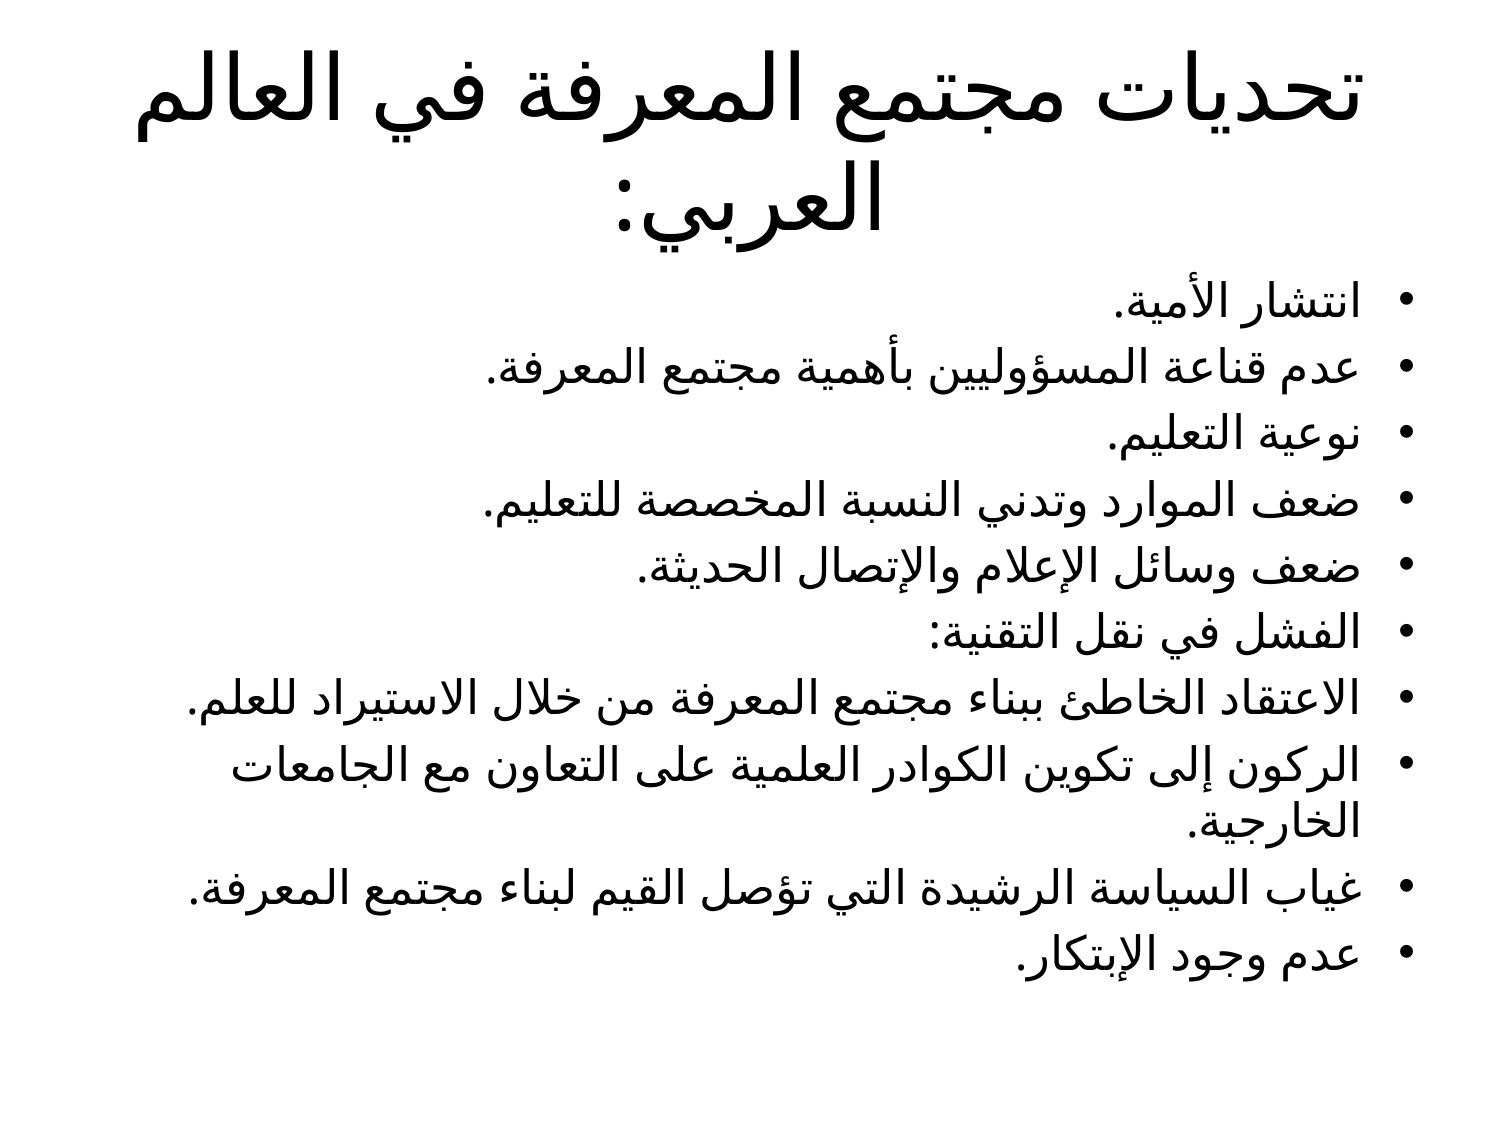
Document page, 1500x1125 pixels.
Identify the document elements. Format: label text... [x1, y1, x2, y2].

list انتشار الأمية. عدم قناعة المسؤوليين بأهمية مجتمع المعرفة. نوعية التعليم. ضعف الموارد وتدني النسبة المخصصة للتعليم. ضعف وسائل الإعلام والإتصال الحديثة. الفشل في نقل التقنية: الاعتقاد الخاطئ ببناء مجتمع المعرفة من خلال الاستيراد للعلم. الركون إلى تكوين الكوادر العلمية على التعاون مع الجامعات الخارجية. غياب السياسة الرشيدة التي تؤصل القيم لبناء مجتمع المعرفة. عدم وجود الإبتكار. [75, 262, 1425, 1005]
title تحديات مجتمع المعرفة في العالم العربي: [75, 45, 1425, 233]
